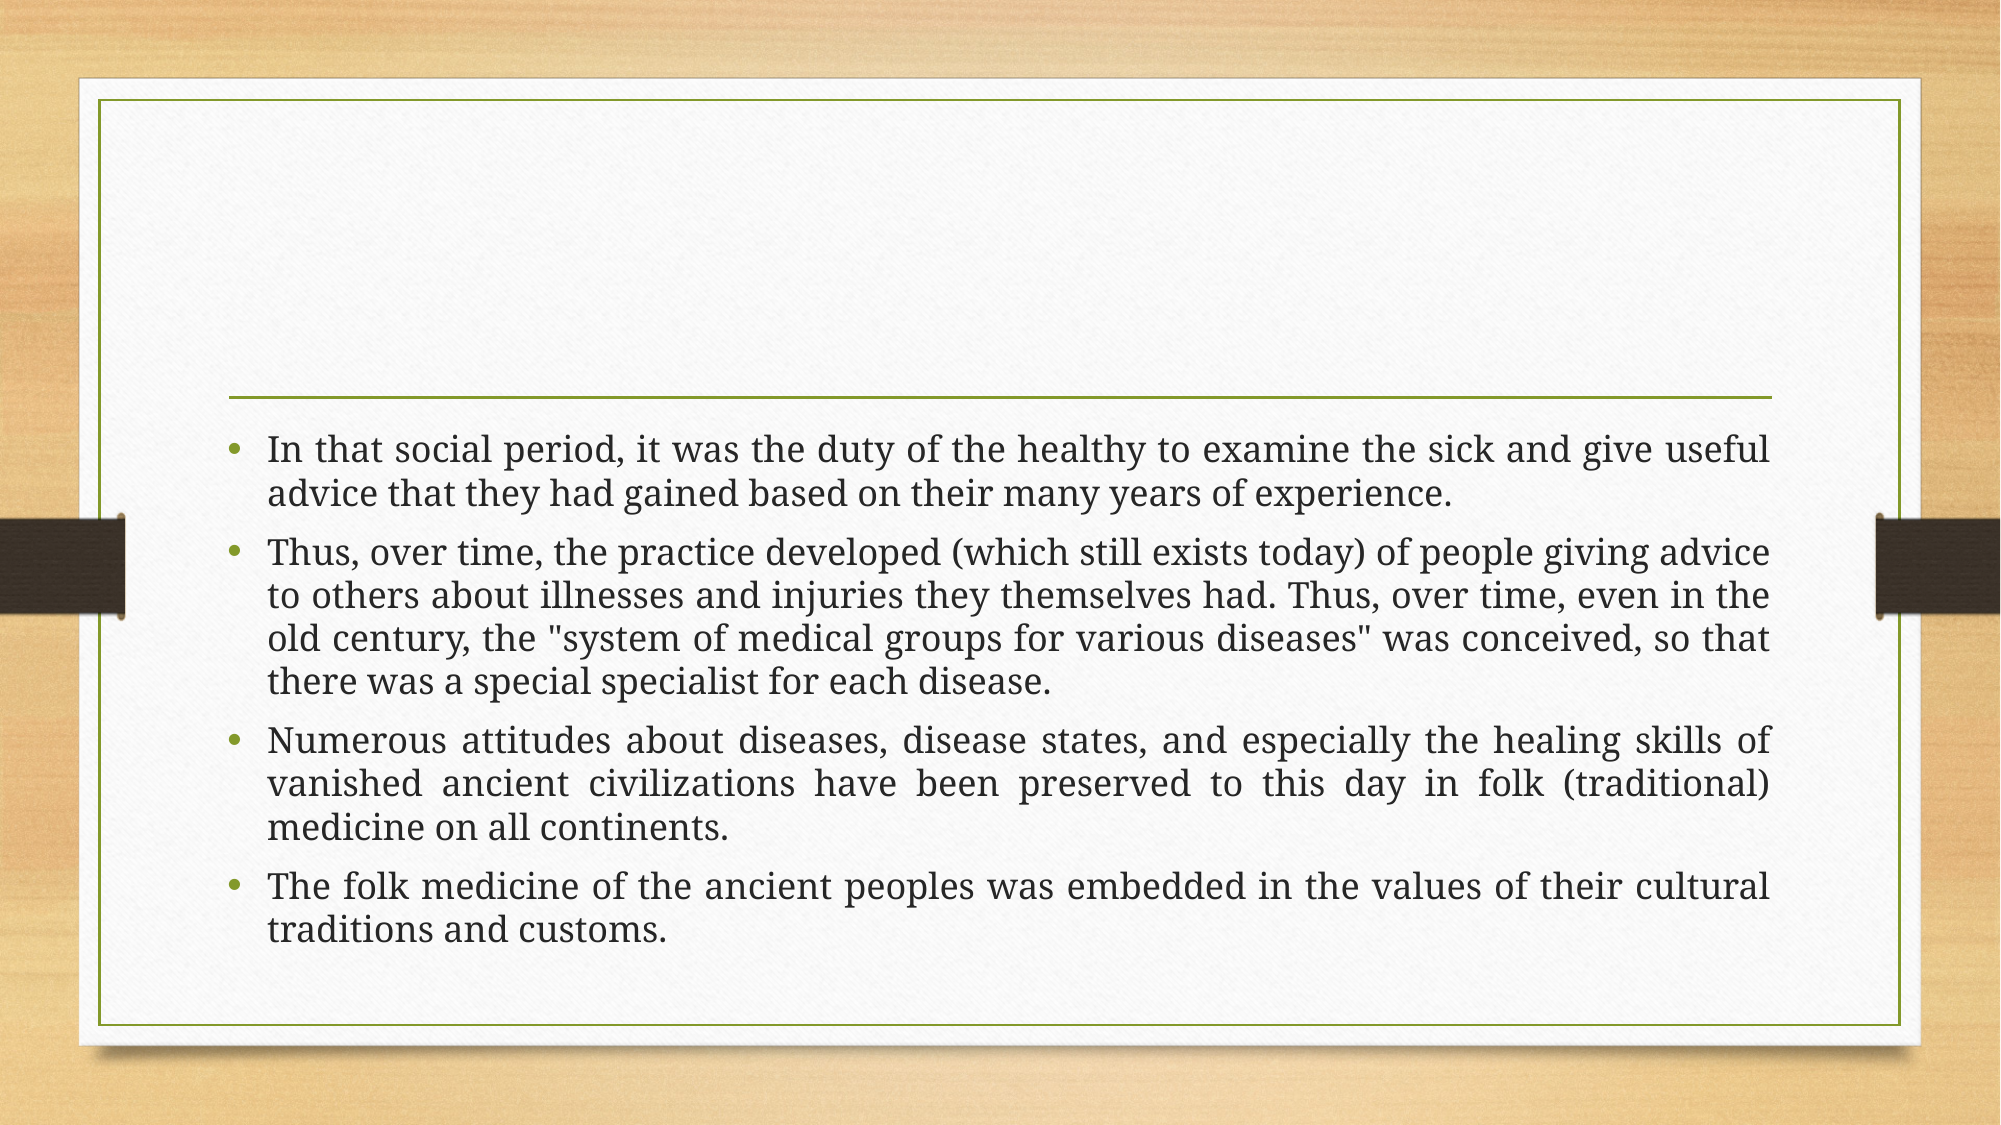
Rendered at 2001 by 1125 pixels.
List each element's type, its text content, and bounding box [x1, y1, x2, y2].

list In that social period, it was the duty of the healthy to examine the sick and give useful advice that they had gained based on their many years of experience. Thus, over time, the practice developed (which still exists today) of people giving advice to others about illnesses and injuries they themselves had. Thus, over time, even in the old century, the "system of medical groups for various diseases" was conceived, so that there was a special specialist for each disease. Numerous attitudes about diseases, disease states, and especially the healing skills of vanished ancient civilizations have been preserved to this day in folk (traditional) medicine on all continents. The folk medicine of the ancient peoples was embedded in the values of their cultural traditions and customs. [212, 419, 1788, 964]
picture [0, 0, 2001, 1125]
